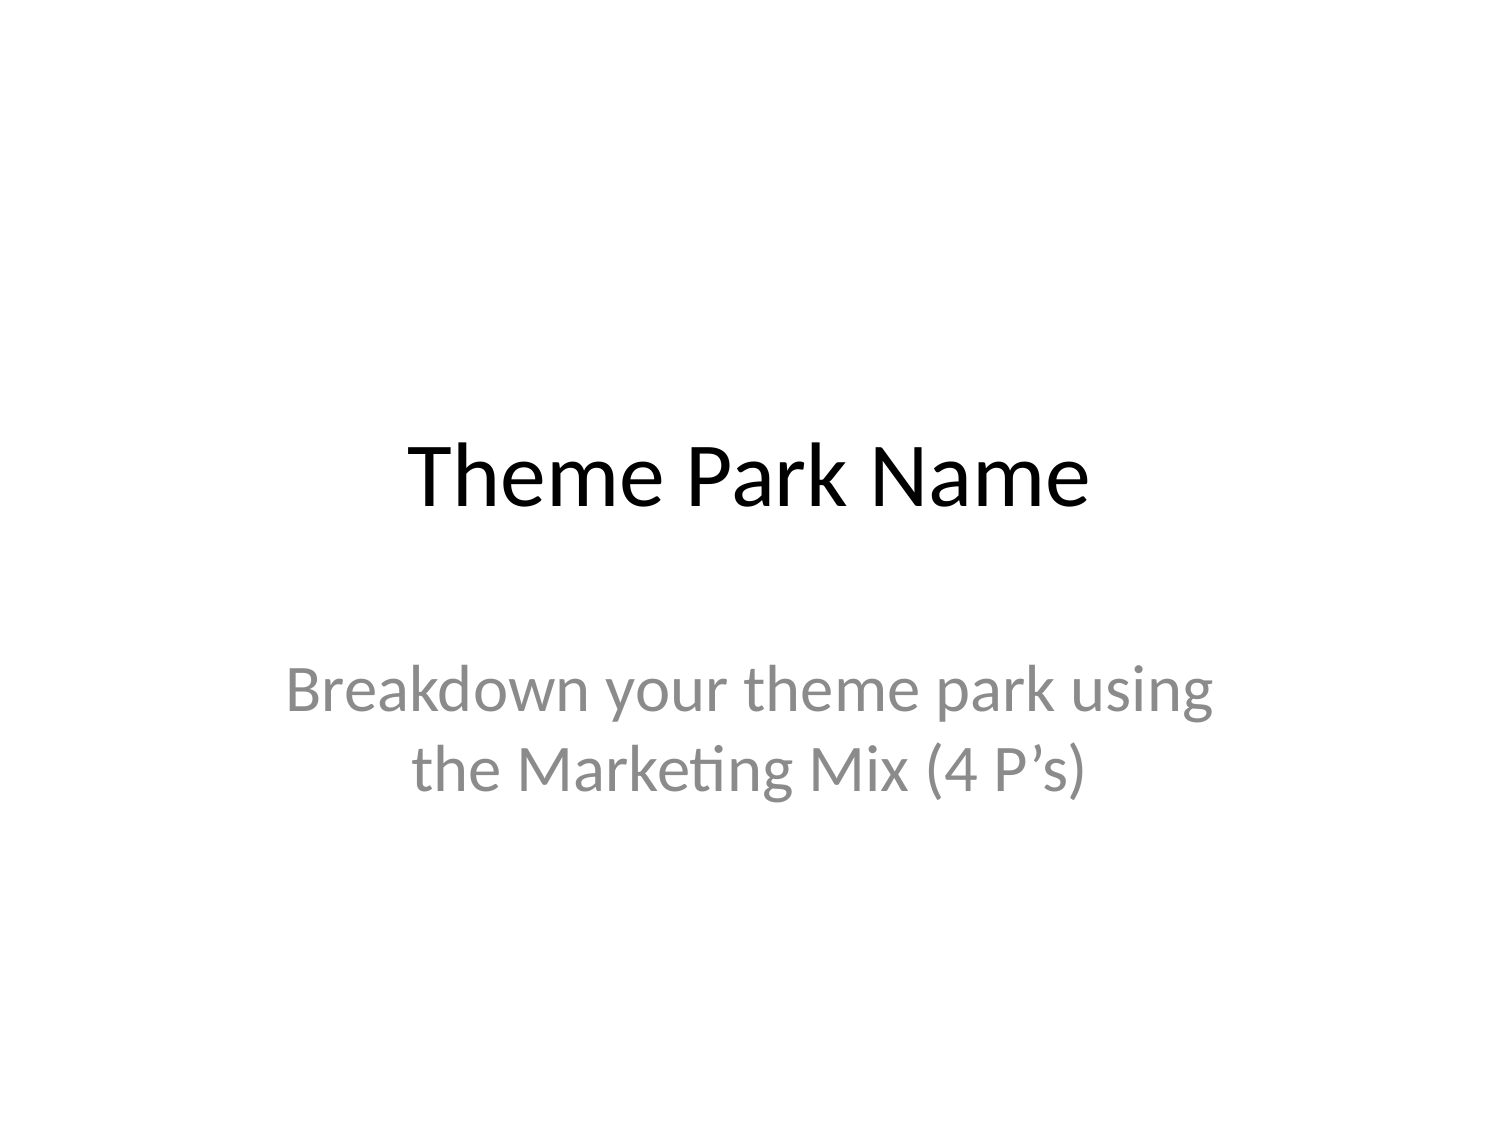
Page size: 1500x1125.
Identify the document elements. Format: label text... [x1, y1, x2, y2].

subtitle Breakdown your theme park using the Marketing Mix (4 P’s) [225, 637, 1275, 925]
title Theme Park Name [112, 349, 1388, 591]
